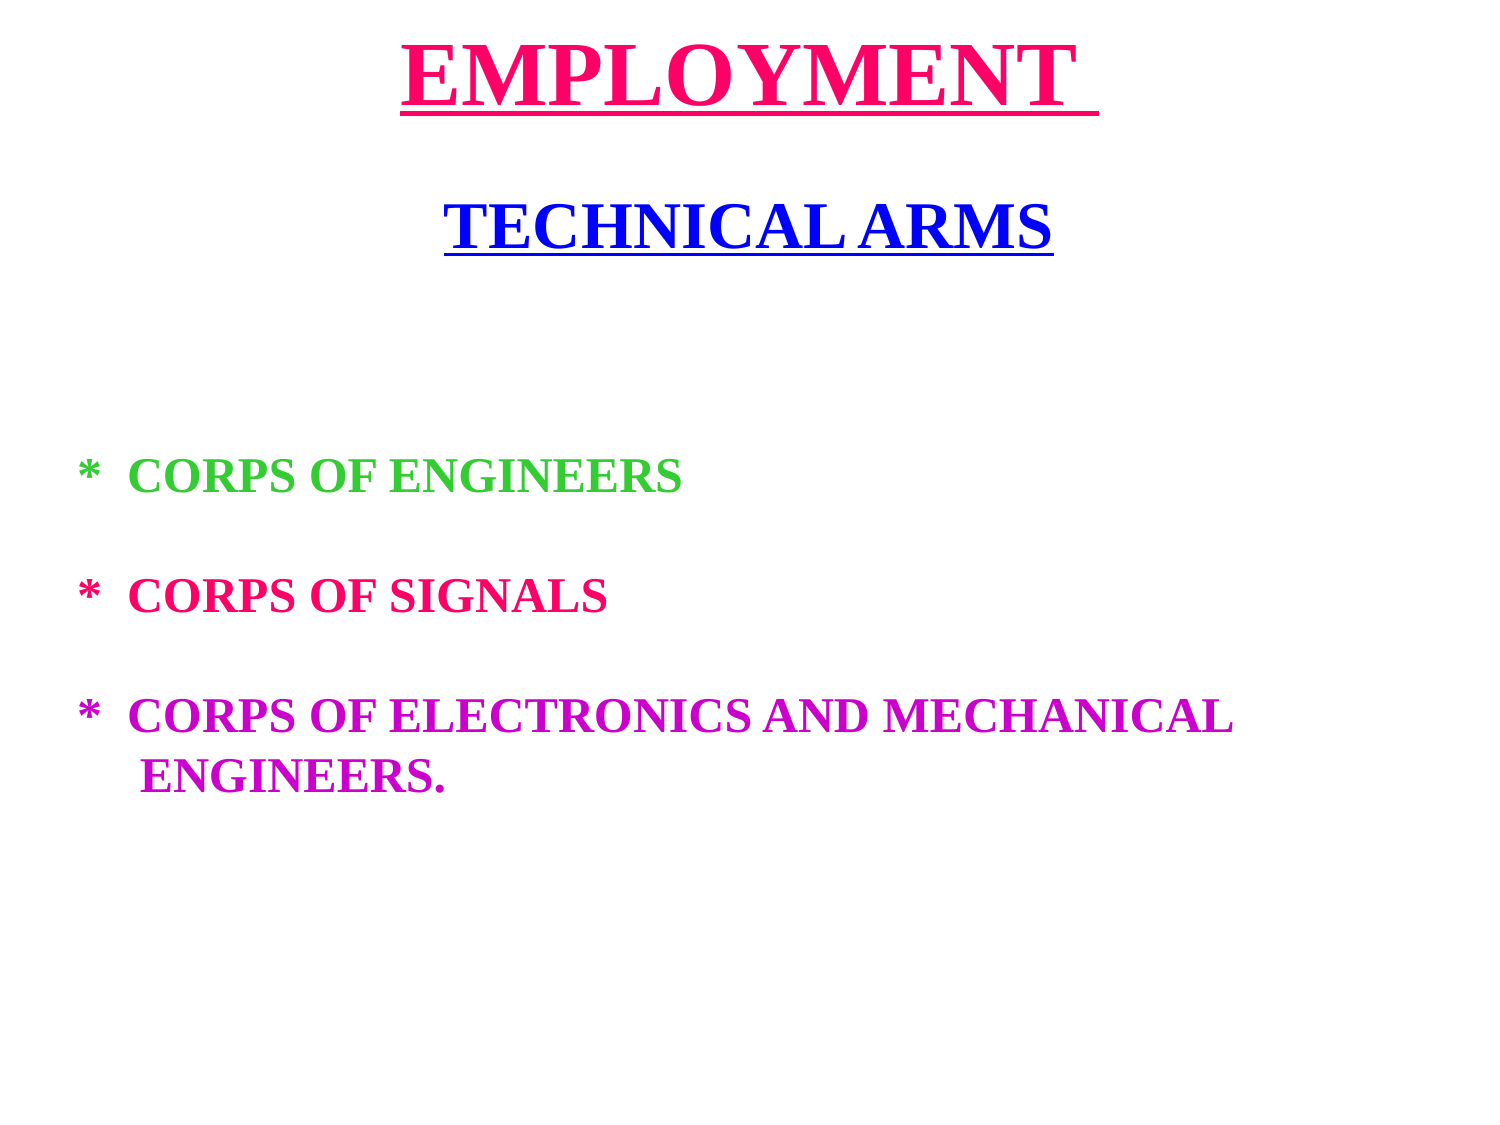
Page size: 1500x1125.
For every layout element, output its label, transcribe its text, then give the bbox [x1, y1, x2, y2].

text_box EMPLOYMENT [0, 6, 1500, 132]
text_box TECHNICAL ARMS * CORPS OF ENGINEERS * CORPS OF SIGNALS * CORPS OF ELECTRONICS AND MECHANICAL ENGINEERS. [0, 174, 1499, 1125]
